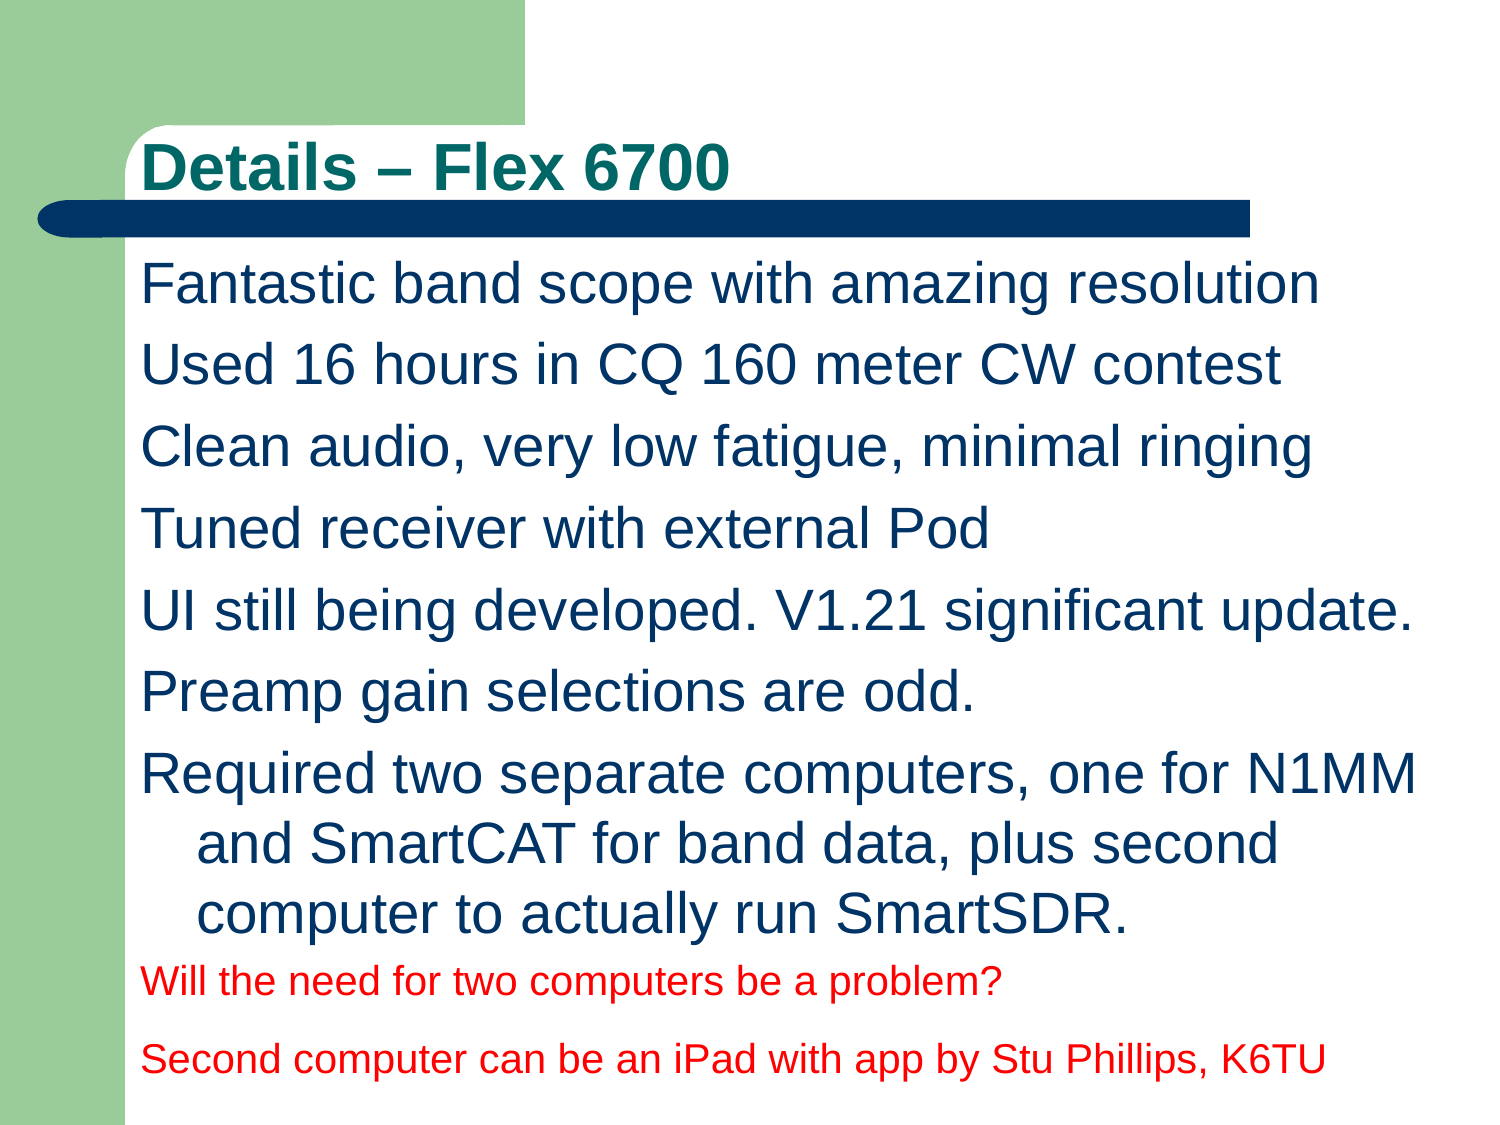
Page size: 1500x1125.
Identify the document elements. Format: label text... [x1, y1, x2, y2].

list Fantastic band scope with amazing resolution Used 16 hours in CQ 160 meter CW contest Clean audio, very low fatigue, minimal ringing Tuned receiver with external Pod UI still being developed. V1.21 significant update. Preamp gain selections are odd. Required two separate computers, one for N1MM and SmartCAT for band data, plus second computer to actually run SmartSDR. Will the need for two computers be a problem? Second computer can be an iPad with app by Stu Phillips, K6TU [124, 237, 1438, 1101]
title Details – Flex 6700 [124, 124, 1426, 213]
